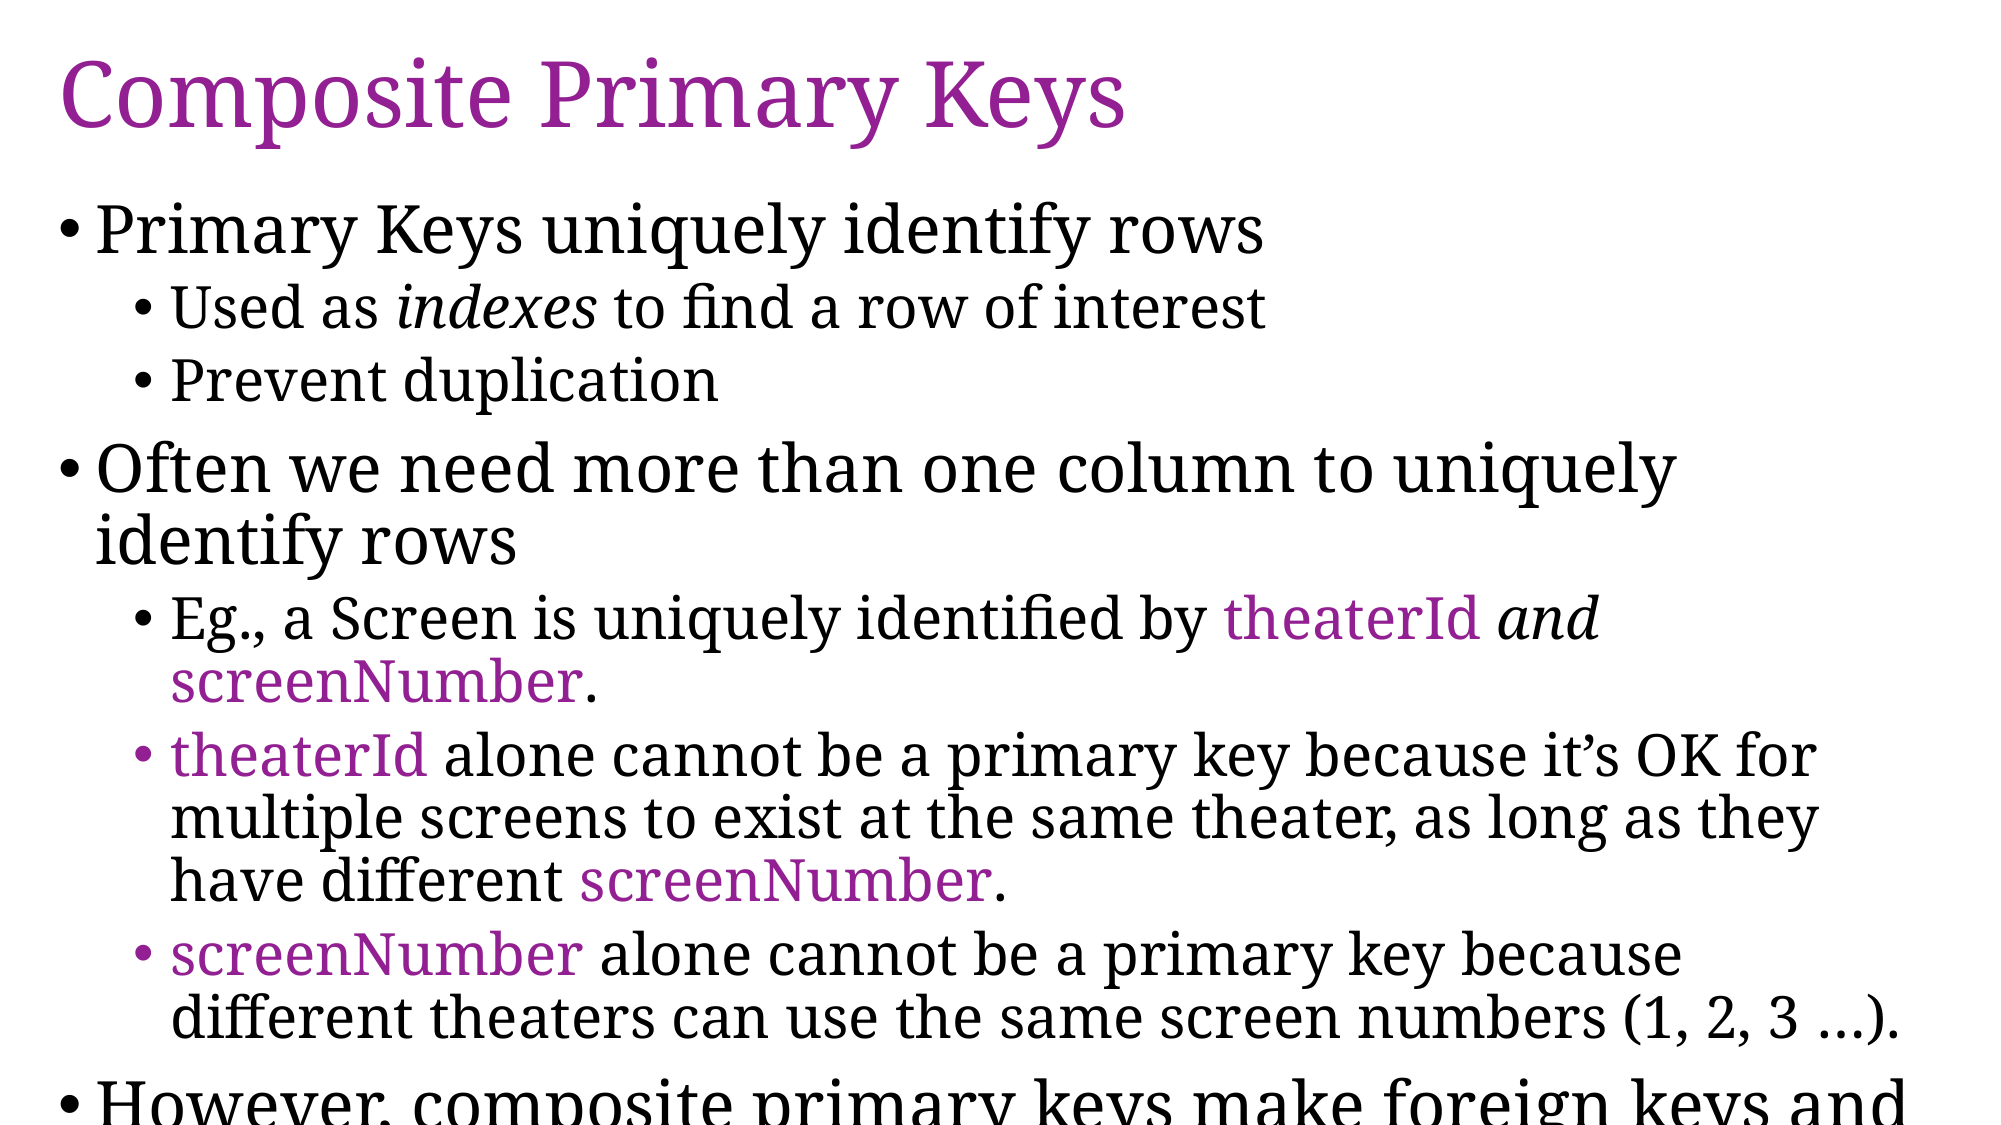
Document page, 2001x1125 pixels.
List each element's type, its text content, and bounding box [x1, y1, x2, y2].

title Composite Primary Keys [43, 25, 1953, 171]
list Primary Keys uniquely identify rows Used as indexes to find a row of interest Prevent duplication Often we need more than one column to uniquely identify rows Eg., a Screen is uniquely identified by theaterId and screenNumber. theaterId alone cannot be a primary key because it’s OK for multiple screens to exist at the same theater, as long as they have different screenNumber. screenNumber alone cannot be a primary key because different theaters can use the same screen numbers (1, 2, 3 …). However, composite primary keys make foreign keys and parent-child relationships messy. [43, 188, 1953, 1106]
